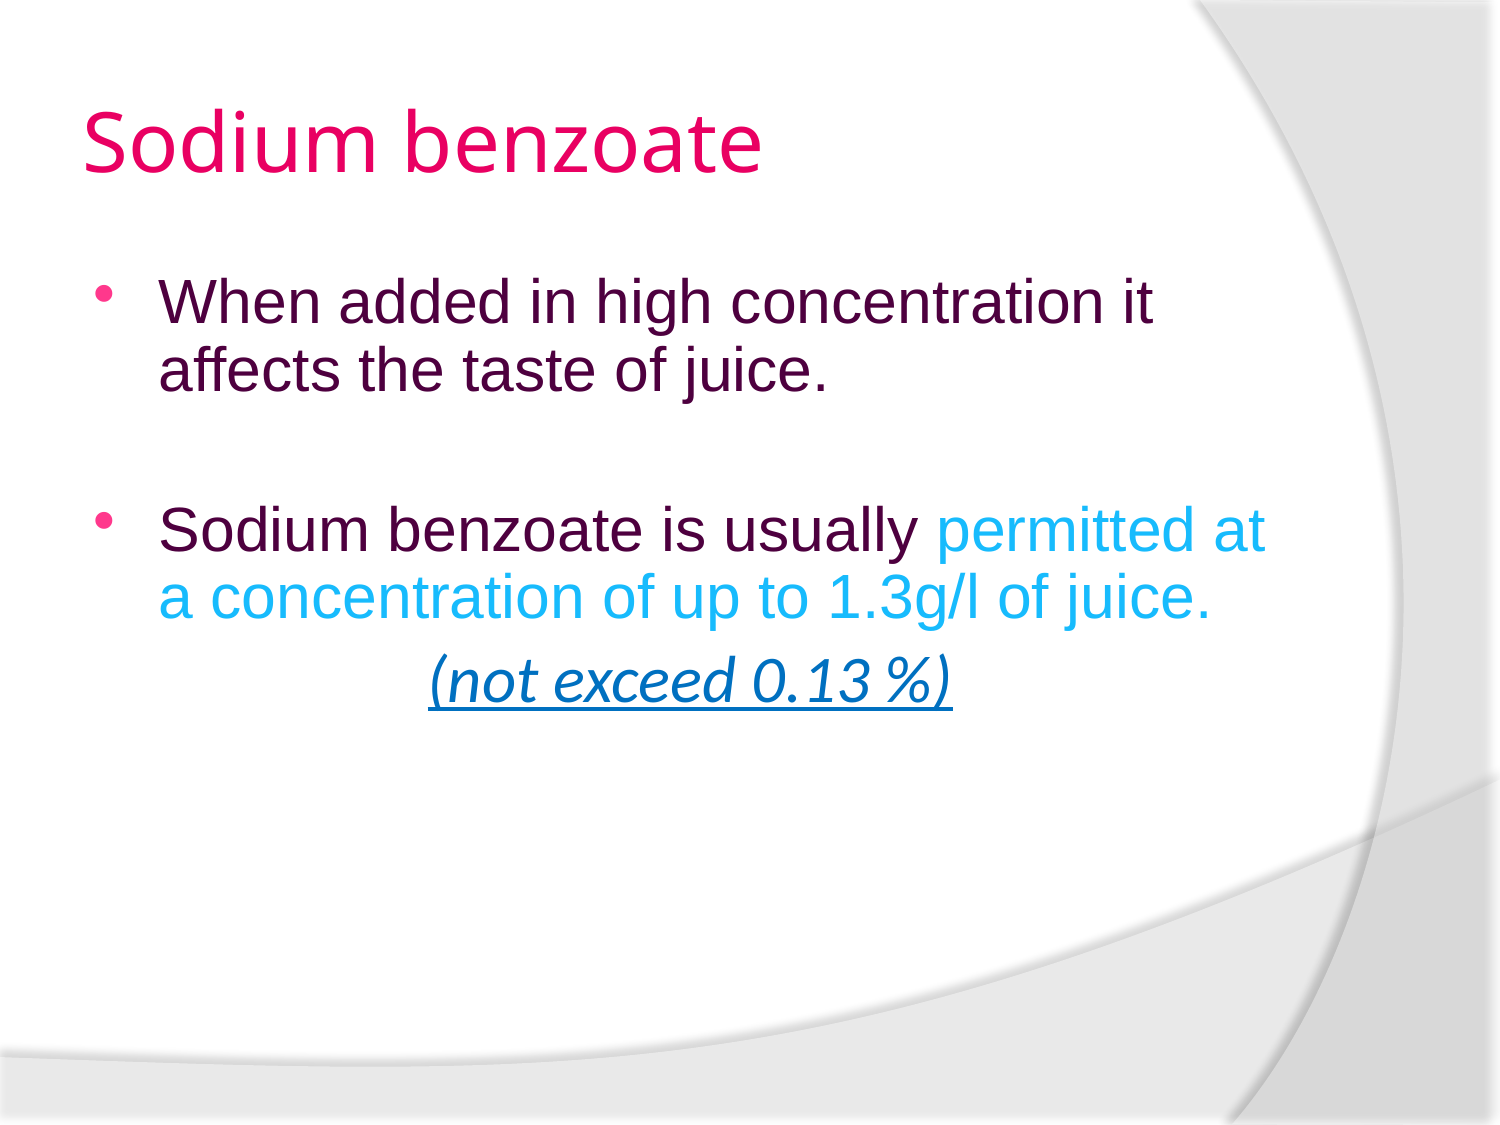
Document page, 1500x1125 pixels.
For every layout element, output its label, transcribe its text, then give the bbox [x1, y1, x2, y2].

title Sodium benzoate [75, 45, 1300, 233]
list When added in high concentration it affects the taste of juice. Sodium benzoate is usually permitted at a concentration of up to 1.3g/l of juice. (not exceed 0.13 %) [75, 262, 1300, 1005]
